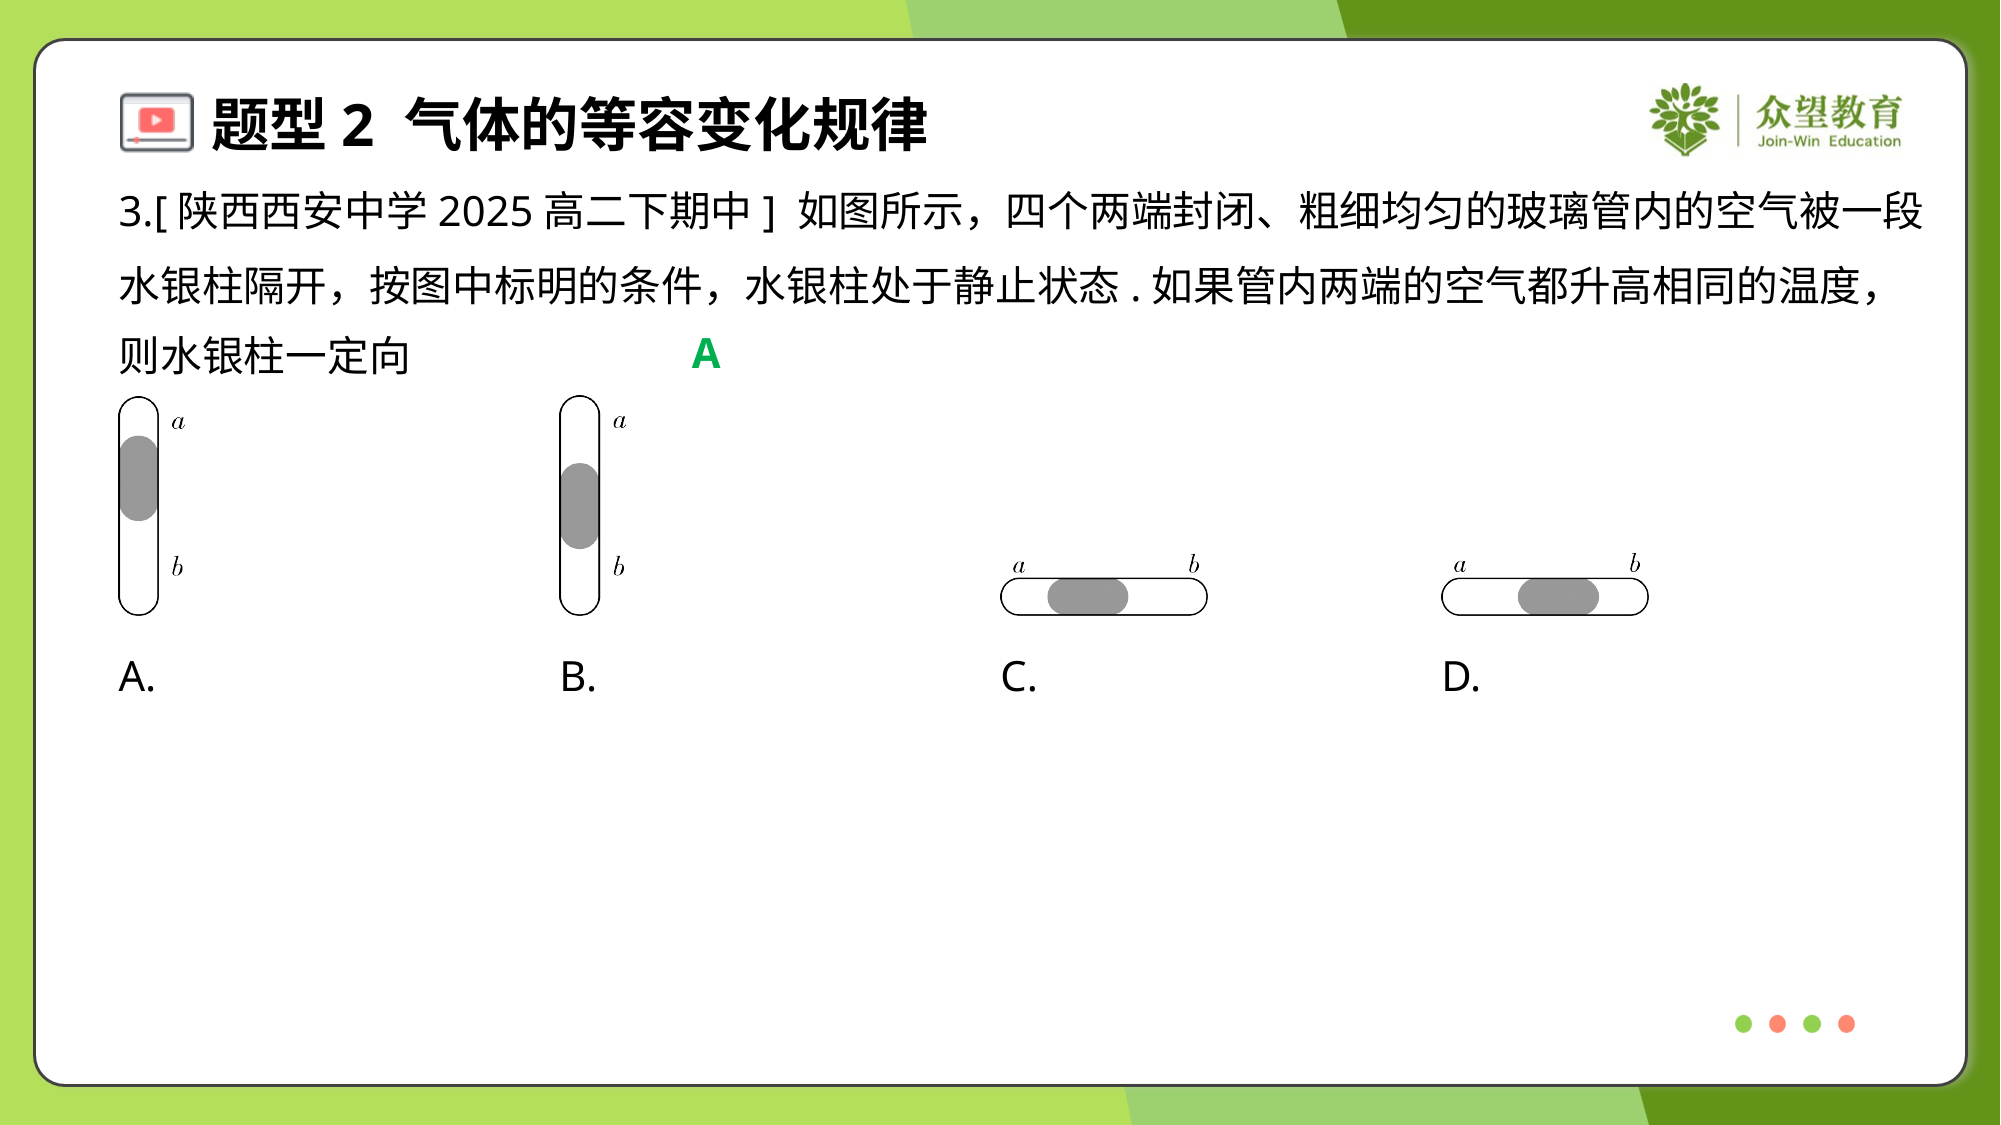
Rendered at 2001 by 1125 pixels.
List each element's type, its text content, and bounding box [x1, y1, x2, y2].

picture [0, 0, 2000, 1125]
text_box A [675, 306, 737, 371]
